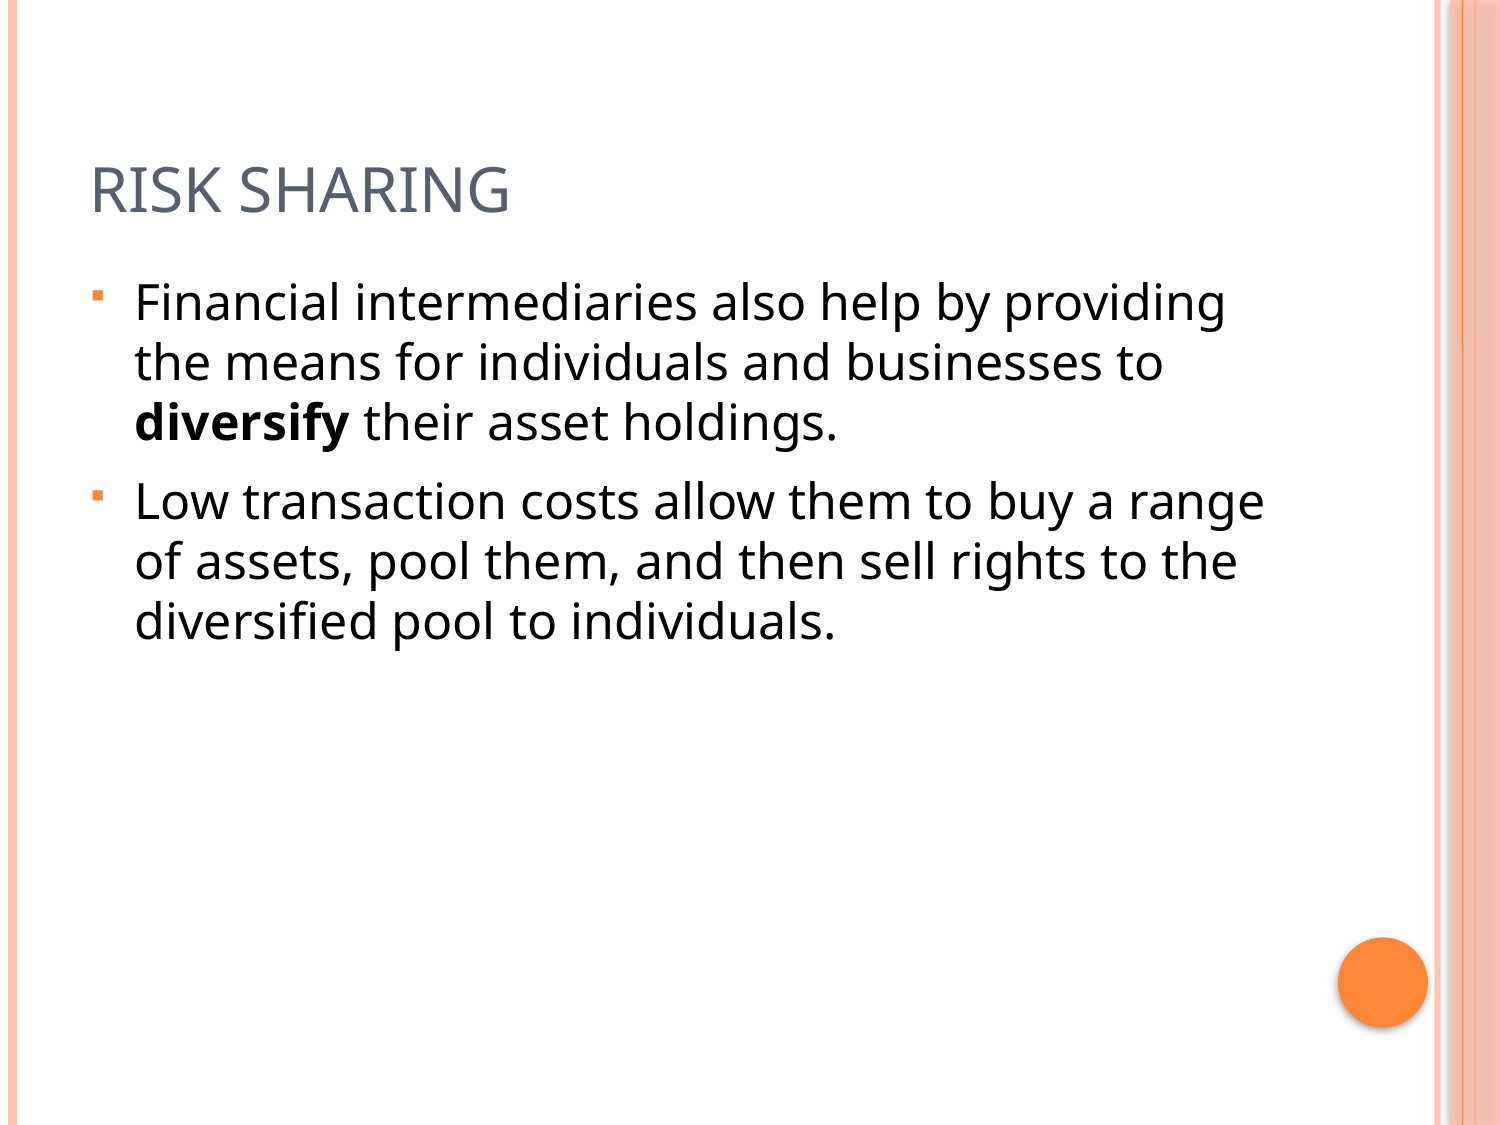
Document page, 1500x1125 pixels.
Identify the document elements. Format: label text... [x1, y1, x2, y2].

title Risk sharing [75, 45, 1300, 233]
list Financial intermediaries also help by providing the means for individuals and businesses to diversify their asset holdings. Low transaction costs allow them to buy a range of assets, pool them, and then sell rights to the diversified pool to individuals. [75, 262, 1300, 1062]
